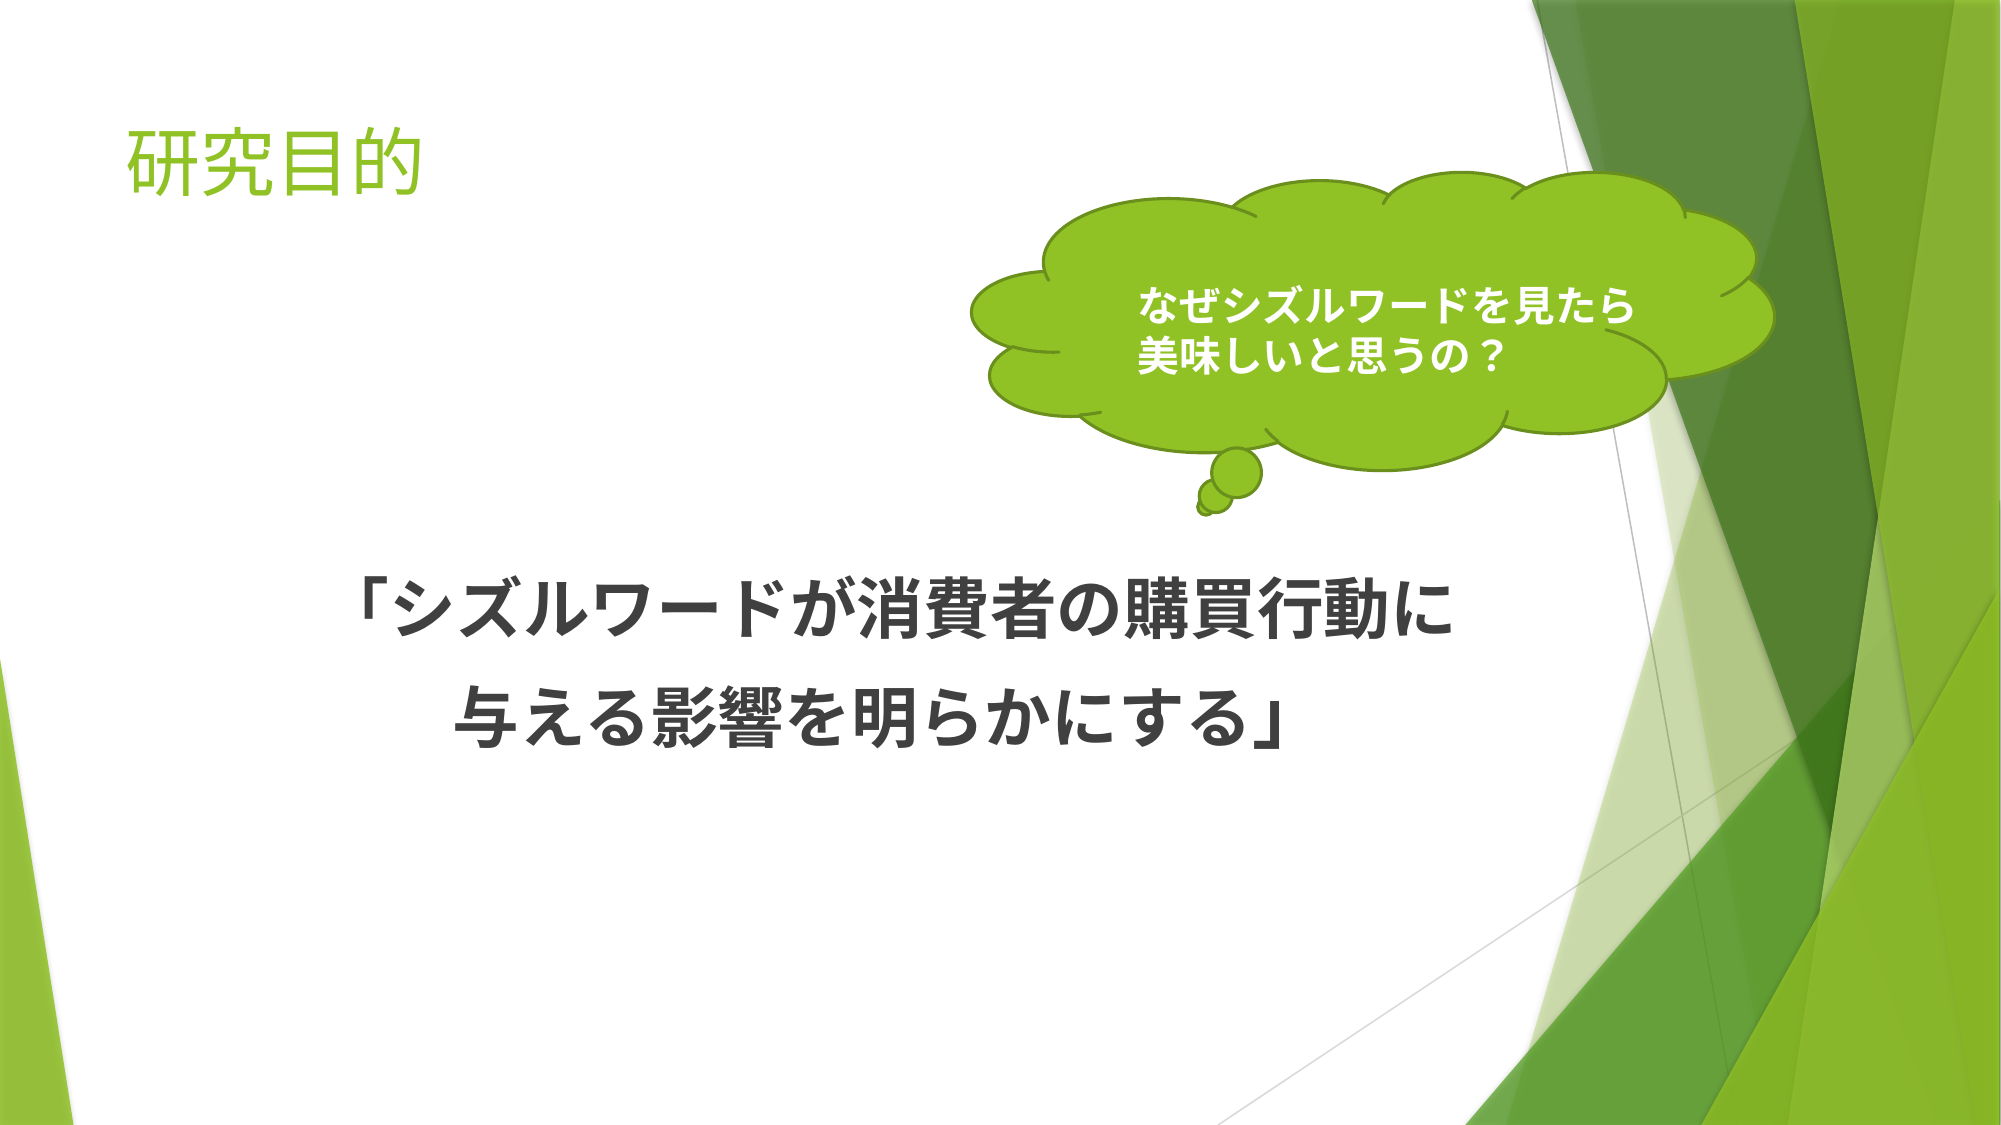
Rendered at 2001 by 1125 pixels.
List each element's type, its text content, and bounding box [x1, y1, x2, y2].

title 研究目的 [110, 107, 1521, 325]
list 「シズルワードが消費者の購買行動に 与える影響を明らかにする」 [137, 316, 1644, 954]
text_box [971, 170, 1775, 471]
